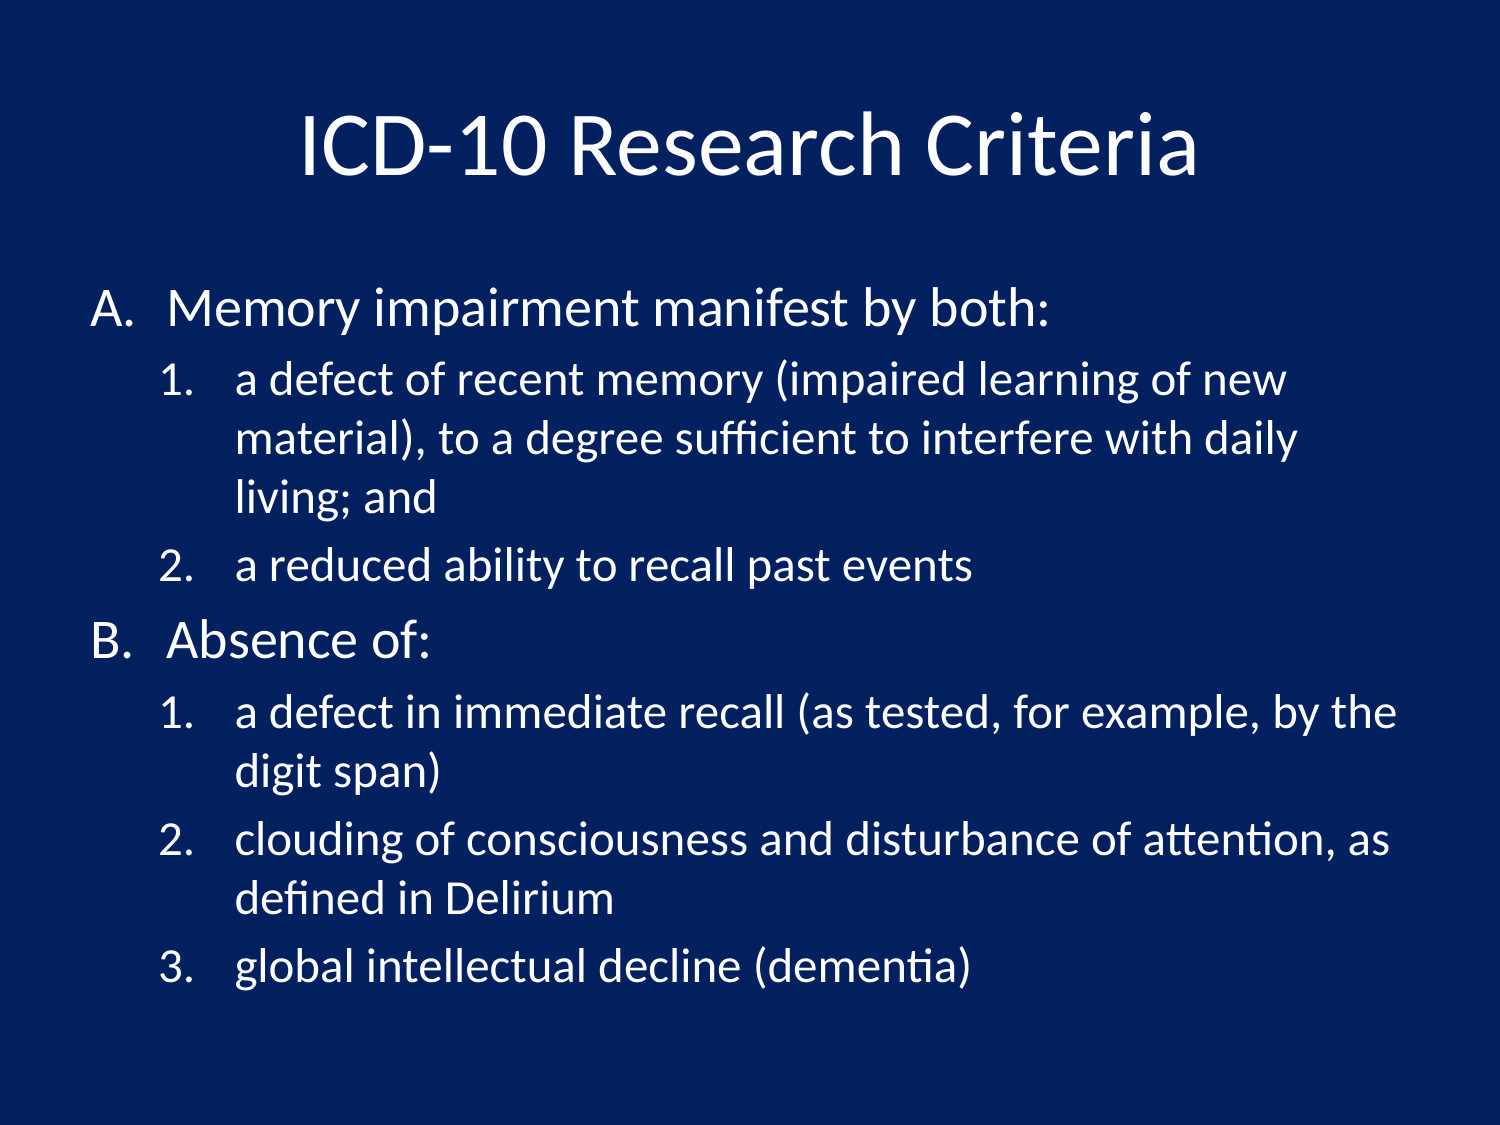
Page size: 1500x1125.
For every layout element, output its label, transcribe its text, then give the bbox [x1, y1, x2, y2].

title ICD-10 Research Criteria [75, 45, 1425, 233]
list Memory impairment manifest by both: a defect of recent memory (impaired learning of new material), to a degree sufficient to interfere with daily living; and a reduced ability to recall past events Absence of: a defect in immediate recall (as tested, for example, by the digit span) clouding of consciousness and disturbance of attention, as defined in Delirium global intellectual decline (dementia) [75, 262, 1425, 1005]
